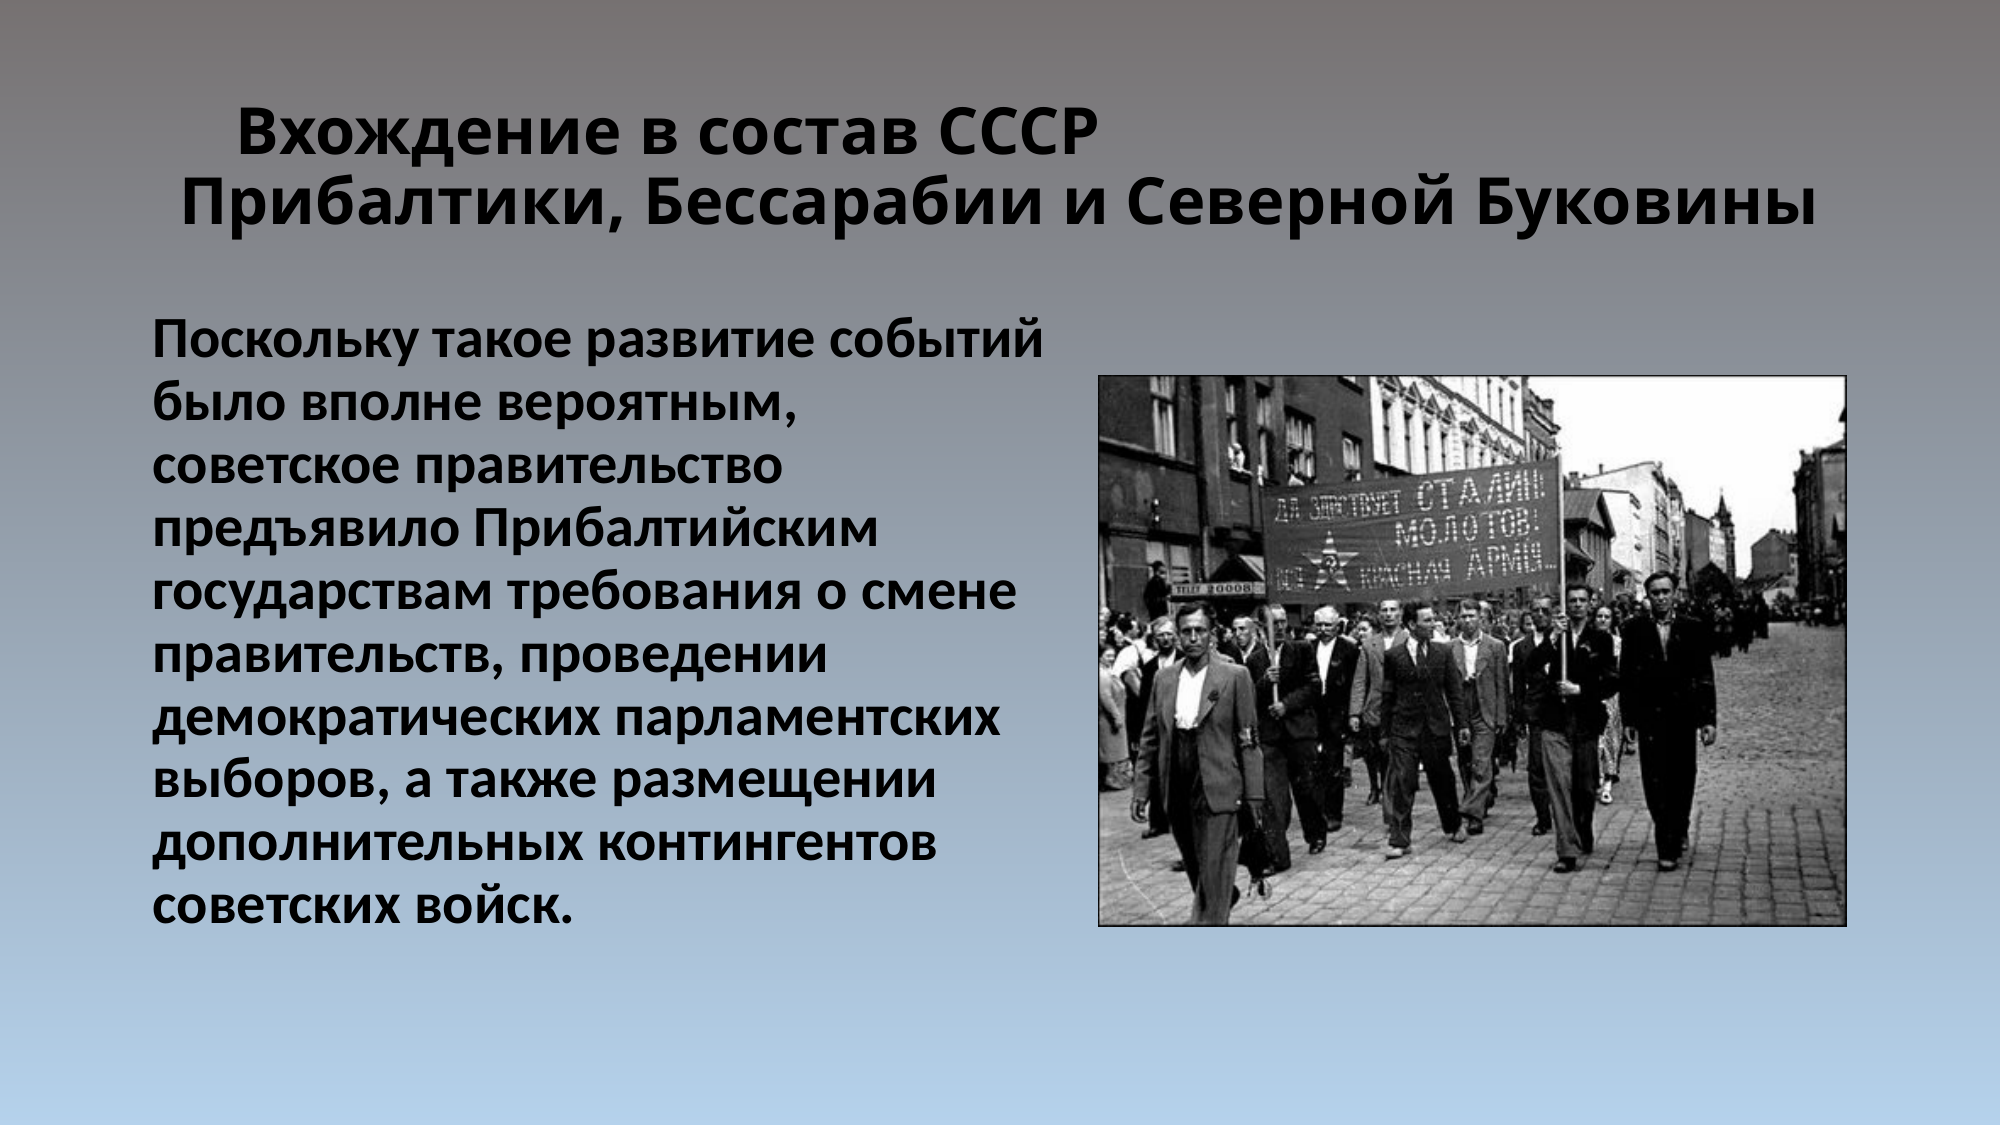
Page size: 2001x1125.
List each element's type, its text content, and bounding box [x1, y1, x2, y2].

title Вхождение в состав СССР Прибалтики, Бессарабии и Северной Буковины [137, 59, 1863, 278]
list Поскольку такое развитие событий было вполне вероятным, советское правительство предъявило Прибалтийским государствам требования о смене правительств, проведении демократических парламентских выборов, а также размещении дополнительных контингентов советских войск. [137, 299, 1061, 1014]
picture [1098, 375, 1847, 928]
